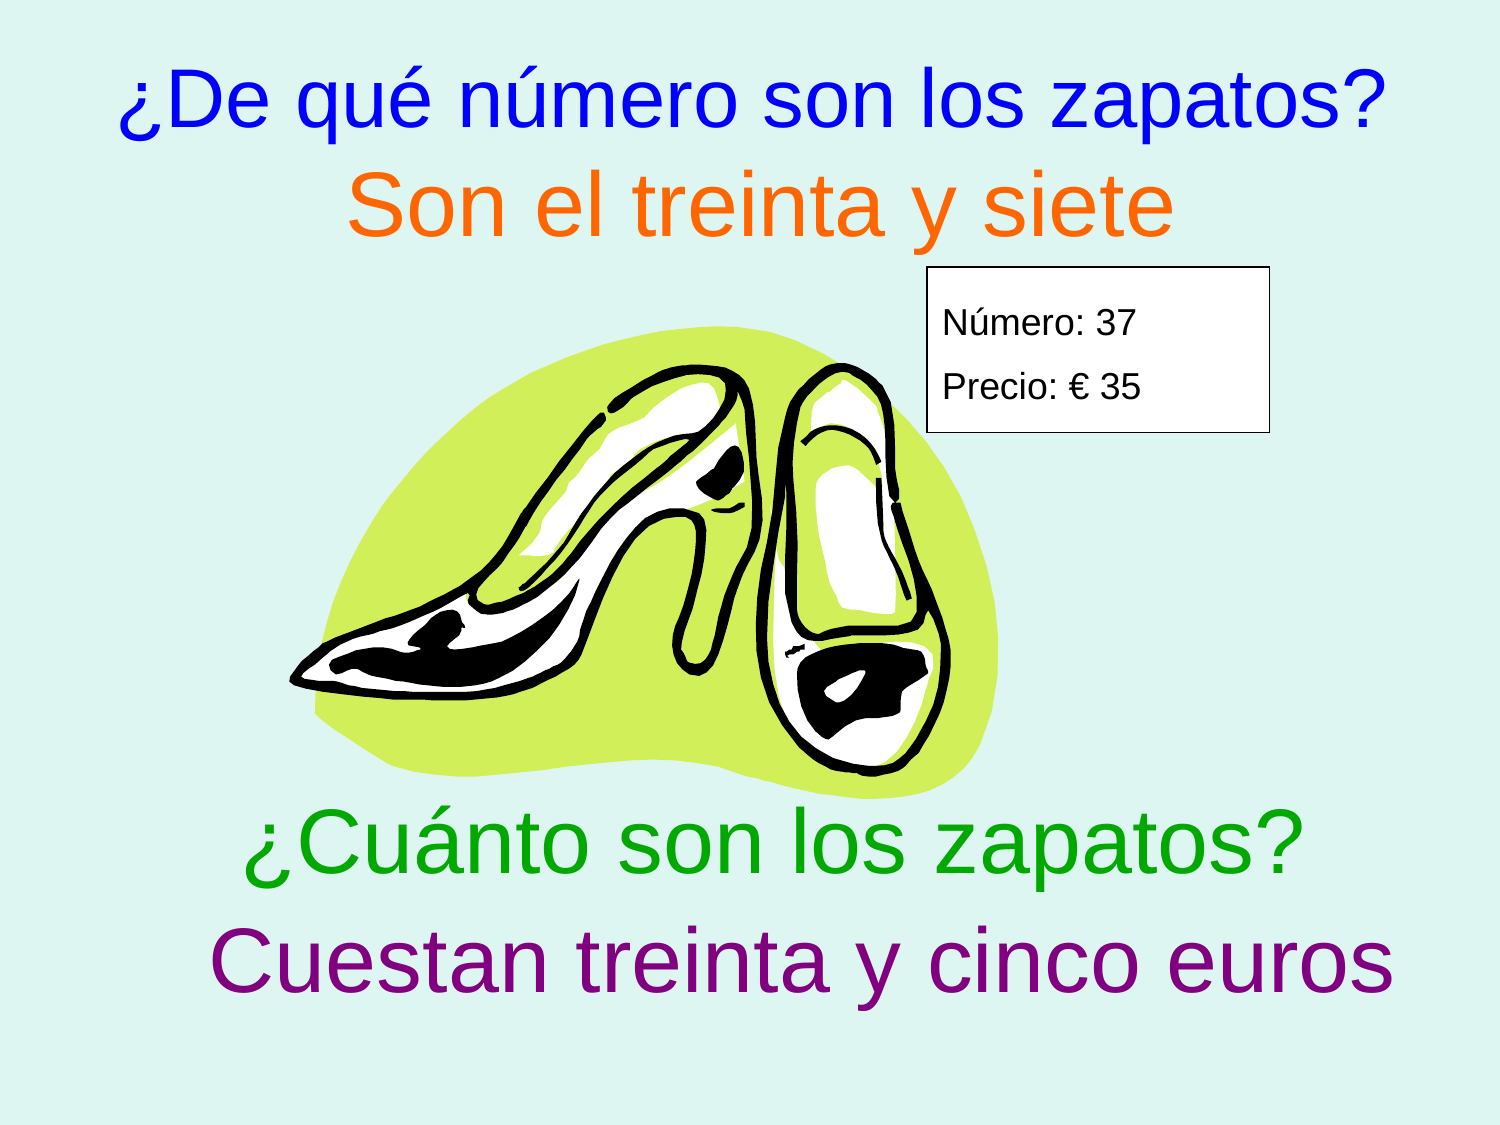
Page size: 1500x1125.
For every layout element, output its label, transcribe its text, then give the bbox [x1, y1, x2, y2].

text_box Número: 37 Precio: € 35 [927, 290, 1270, 415]
text_box [927, 267, 1270, 290]
text_box [1003, 415, 1270, 433]
title ¿De qué número son los zapatos? [76, 0, 1428, 188]
text_box Son el treinta y siete [123, 137, 1400, 262]
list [289, 326, 999, 799]
text_box ¿Cuánto son los zapatos? [135, 774, 1412, 900]
text_box Cuestan treinta y cinco euros [171, 893, 1436, 1018]
